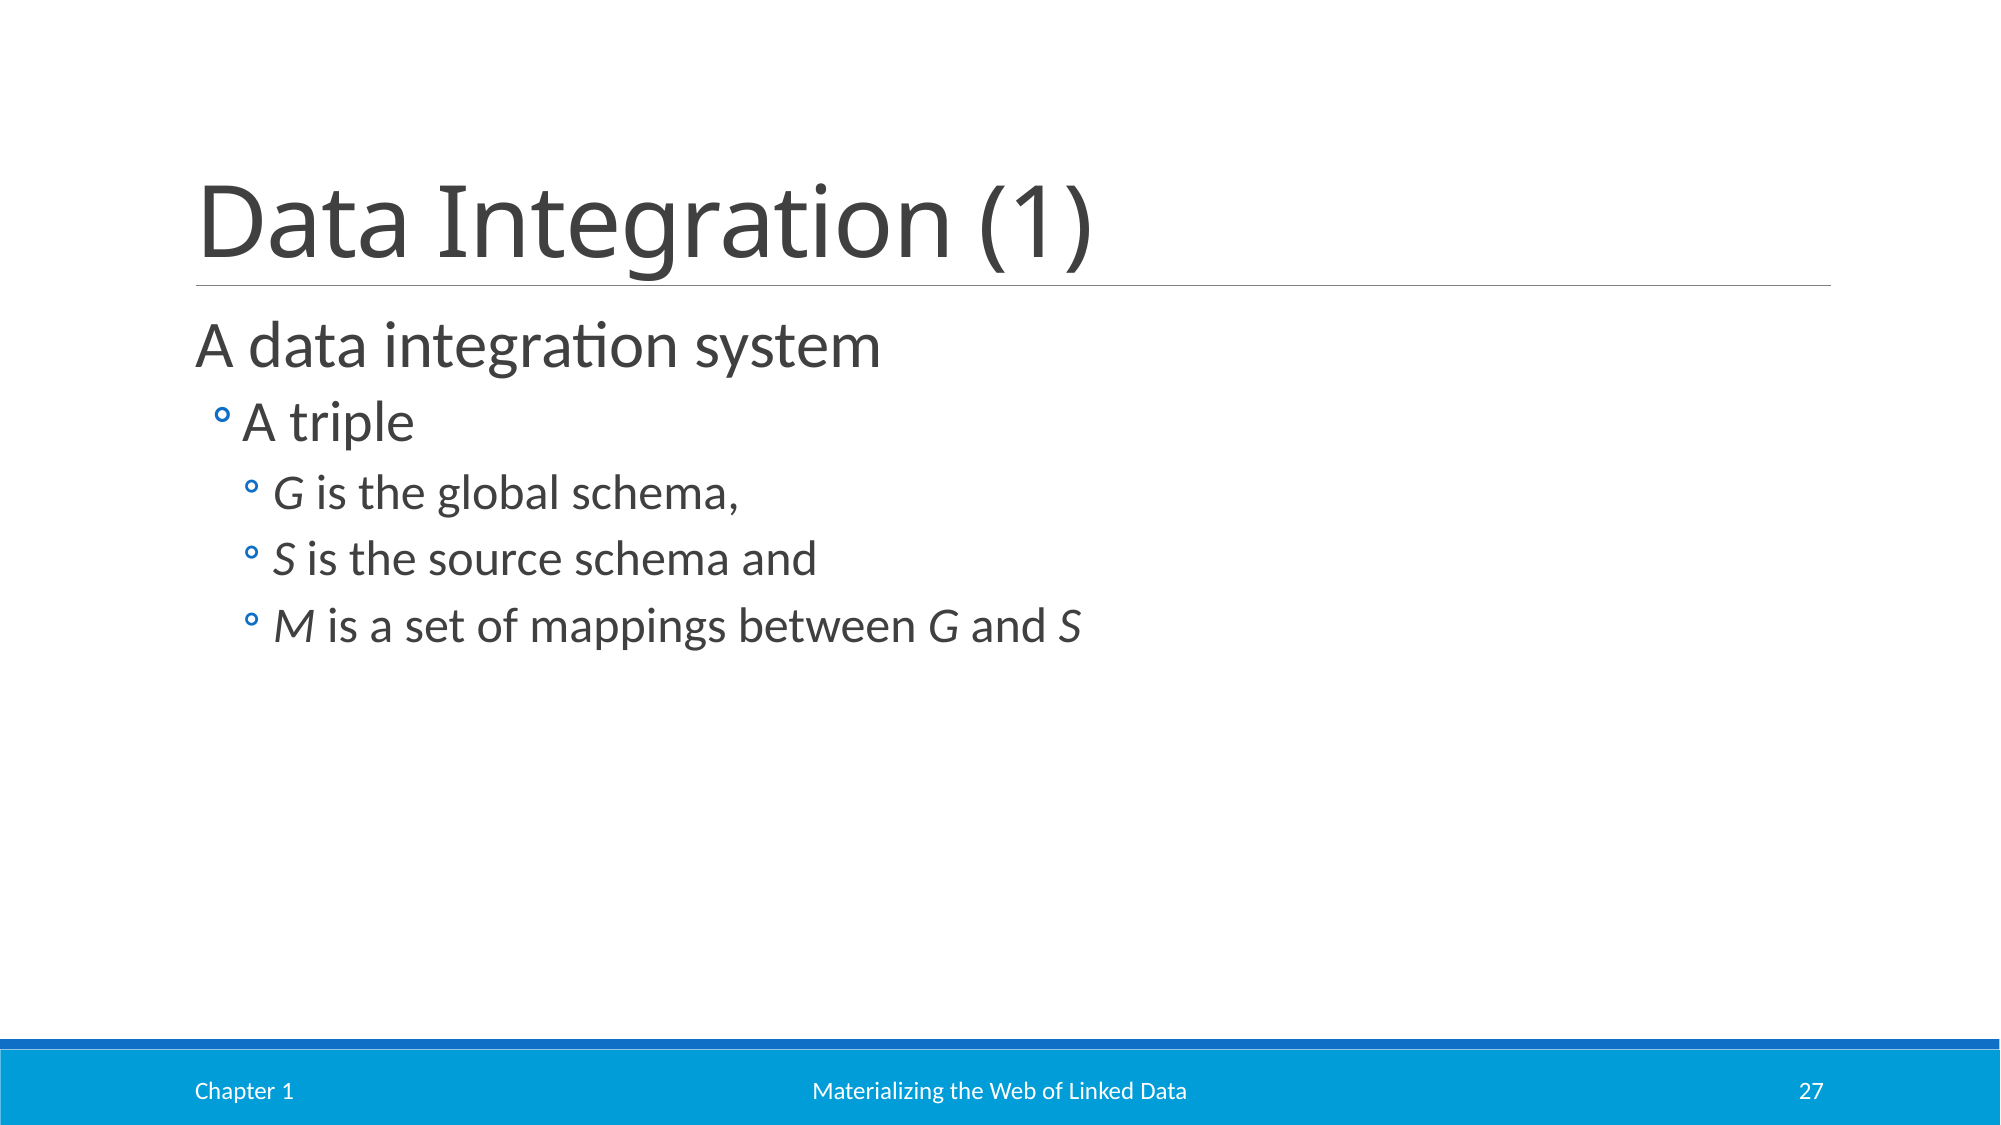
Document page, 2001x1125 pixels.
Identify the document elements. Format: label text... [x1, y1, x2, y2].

slide_number 27 [1624, 1059, 1840, 1120]
footer Materializing the Web of Linked Data [604, 1059, 1396, 1120]
title Data Integration (1) [180, 47, 1830, 285]
slide_number Chapter 1 [180, 1059, 586, 1120]
